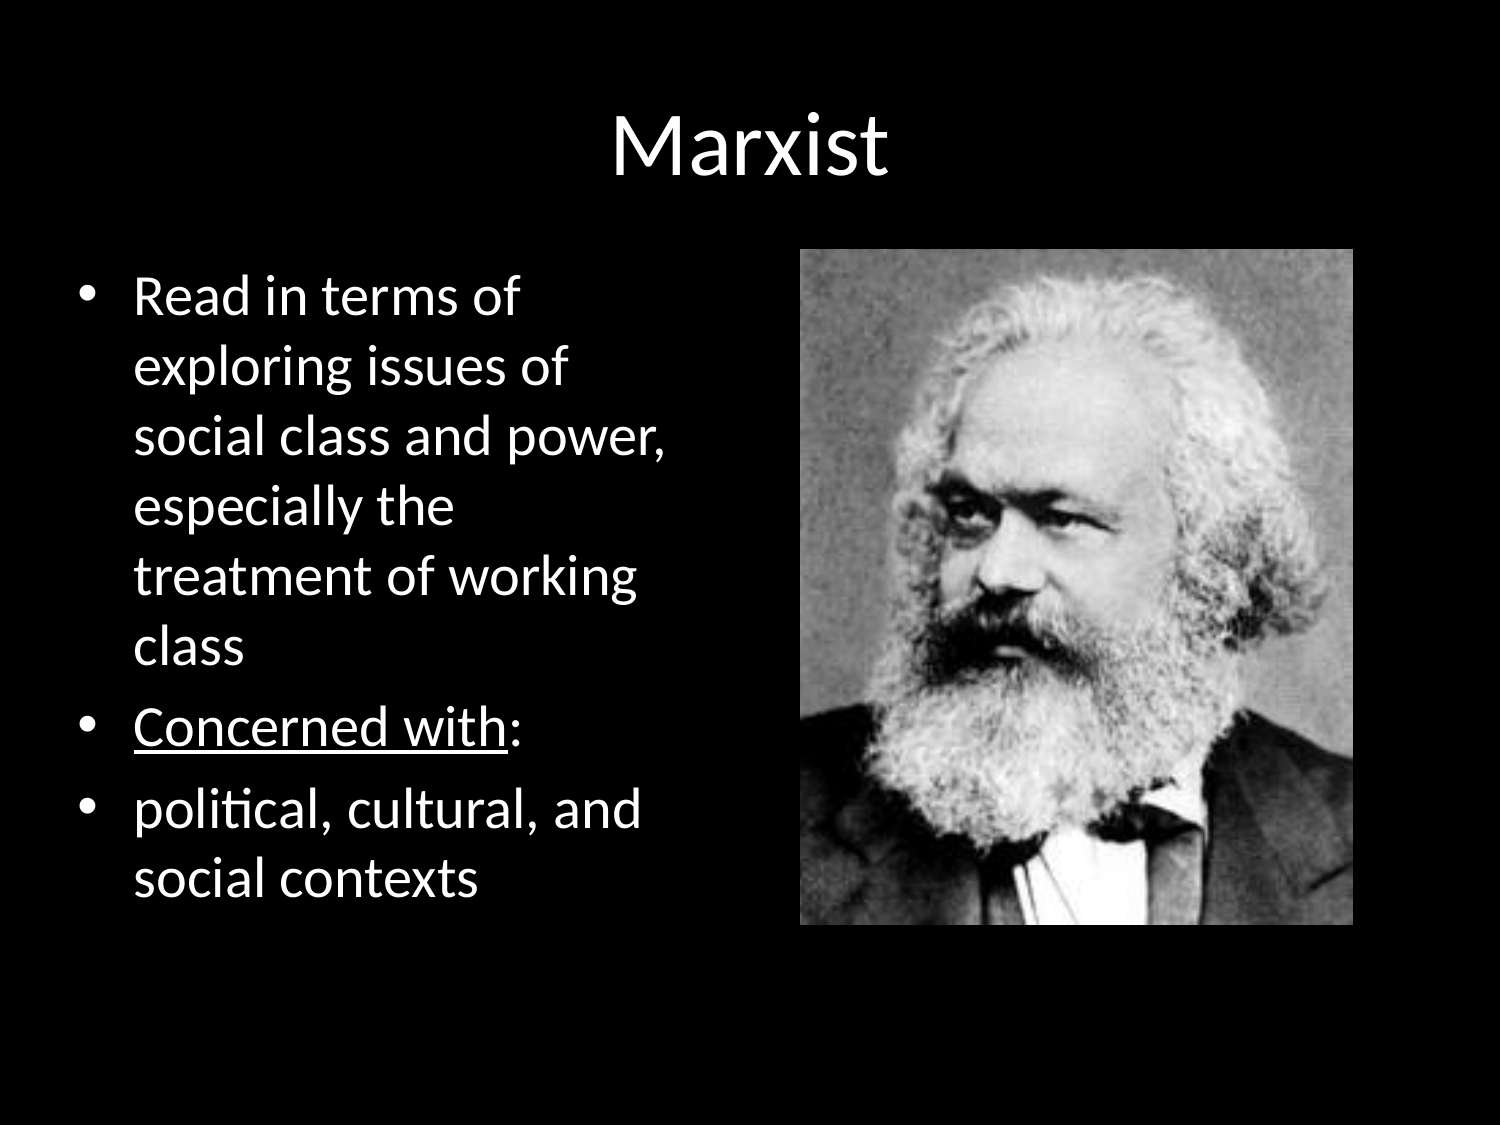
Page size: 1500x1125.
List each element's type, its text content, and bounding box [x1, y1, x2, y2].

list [799, 249, 1353, 926]
title Marxist [75, 45, 1425, 233]
list Read in terms of exploring issues of social class and power, especially the treatment of working class Concerned with: political, cultural, and social contexts [62, 249, 725, 993]
